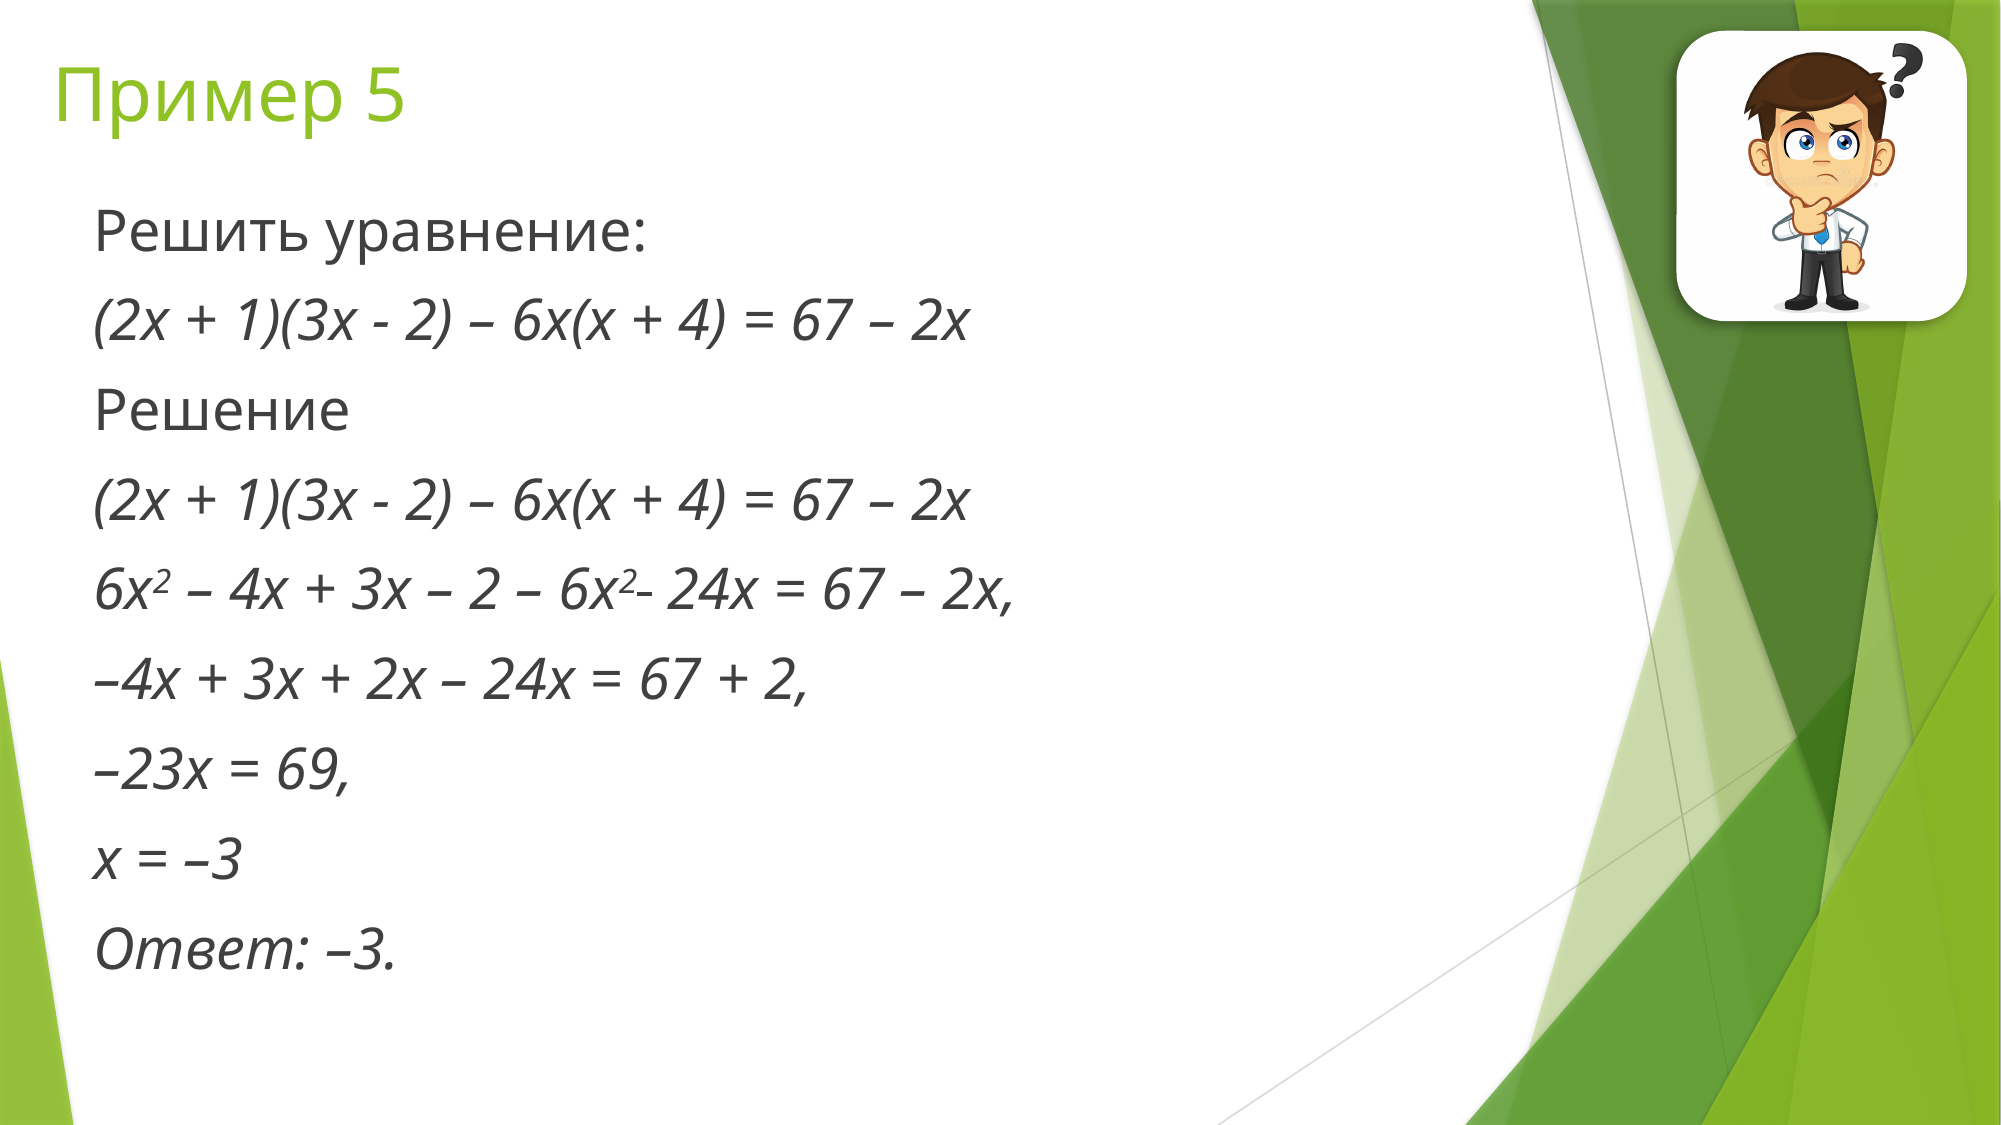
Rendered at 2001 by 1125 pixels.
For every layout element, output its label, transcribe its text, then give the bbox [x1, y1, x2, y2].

title Пример 5 [37, 38, 1448, 256]
list Решить уравнение: (2х + 1)(3х - 2) – 6х(х + 4) = 67 – 2х Решение (2х + 1)(3х - 2) – 6х(х + 4) = 67 – 2х 6х2 – 4х + 3х – 2 – 6х2 24х = 67 – 2х, –4х + 3х + 2х – 24х = 67 + 2, –23х = 69, х = –3 Ответ: –3. [78, 185, 1522, 991]
picture [1675, 30, 1968, 322]
